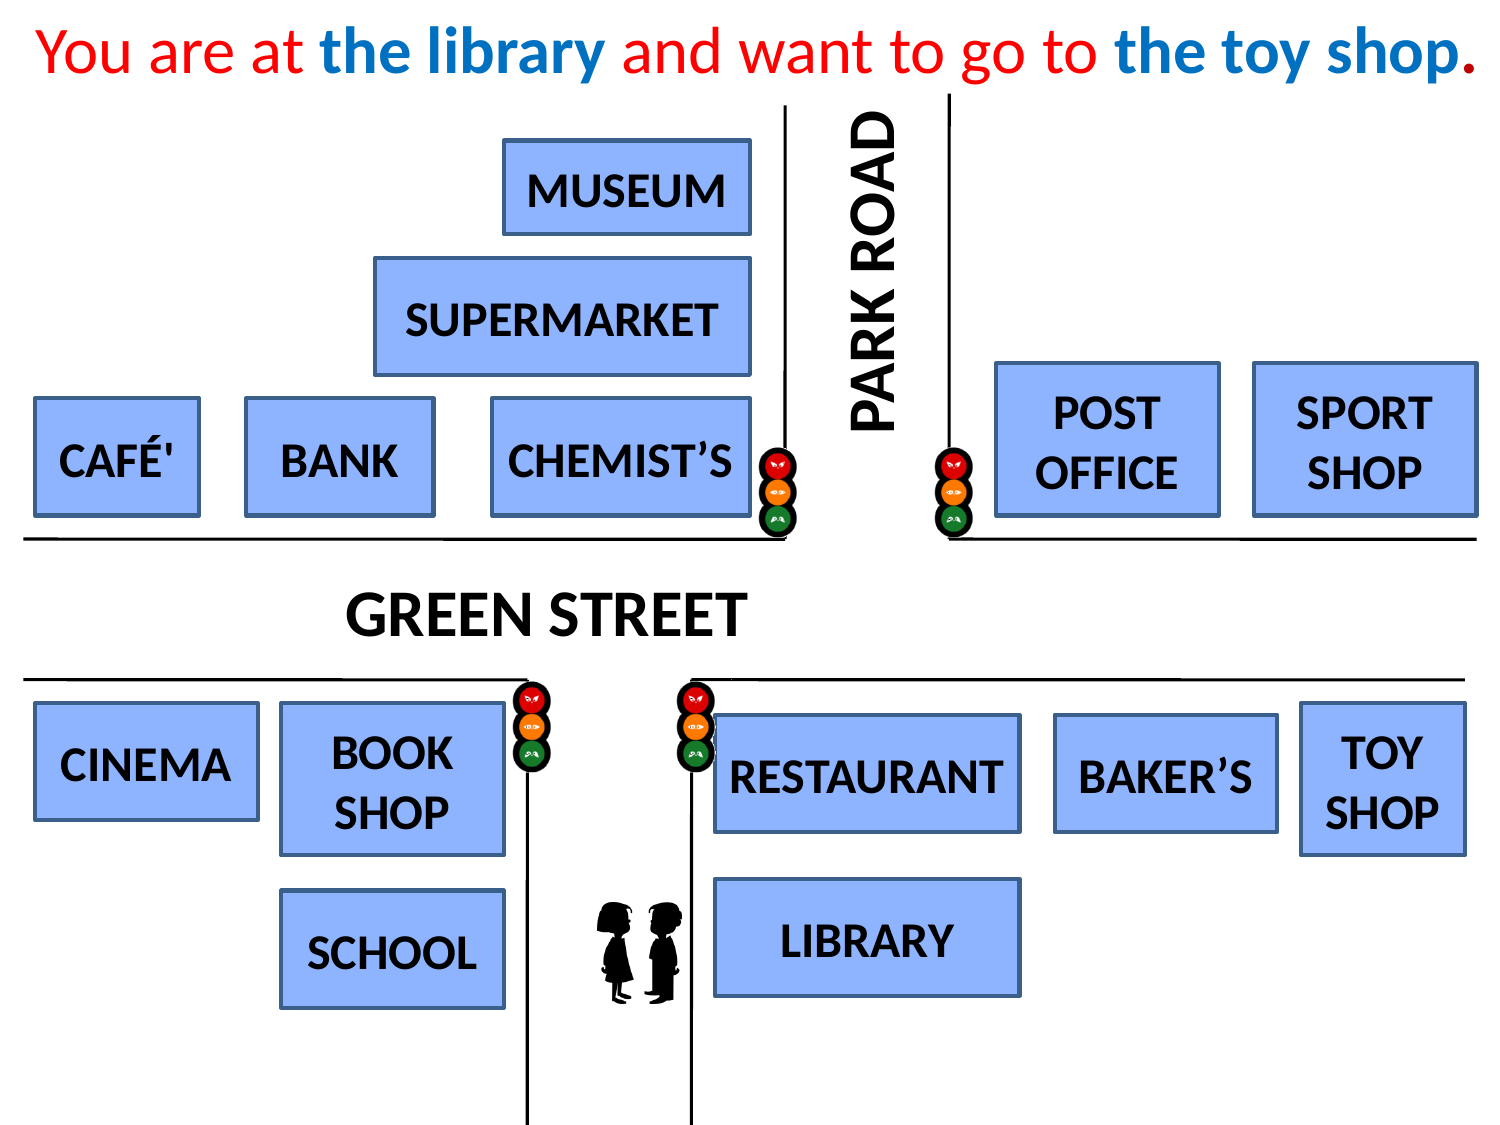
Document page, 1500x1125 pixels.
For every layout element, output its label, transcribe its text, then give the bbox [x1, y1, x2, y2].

text_box TOY SHOP [1299, 701, 1467, 857]
text_box You are at the library and want to go to the toy shop. [20, 0, 1494, 95]
picture [597, 902, 682, 1005]
text_box BOOK SHOP [279, 701, 506, 857]
text_box BAKER’S [1053, 713, 1279, 834]
picture [737, 445, 815, 541]
text_box SPORT SHOP [1252, 361, 1479, 518]
text_box MUSEUM [502, 138, 752, 236]
text_box GREEN STREET [330, 562, 764, 658]
text_box CHEMIST’S [490, 396, 752, 518]
text_box SUPERMARKET [373, 256, 752, 377]
text_box CINEMA [33, 701, 260, 822]
text_box CAFÉ' [33, 396, 201, 518]
picture [655, 679, 732, 775]
text_box SCHOOL [279, 888, 506, 1010]
text_box BANK [244, 396, 436, 518]
picture [913, 445, 990, 541]
picture [491, 679, 568, 775]
text_box PARK ROAD [820, 95, 915, 315]
text_box POST OFFICE [994, 361, 1221, 518]
text_box LIBRARY [713, 877, 1022, 998]
text_box RESTAURANT [713, 713, 1022, 834]
text_box PARK ROAD [820, 331, 915, 450]
